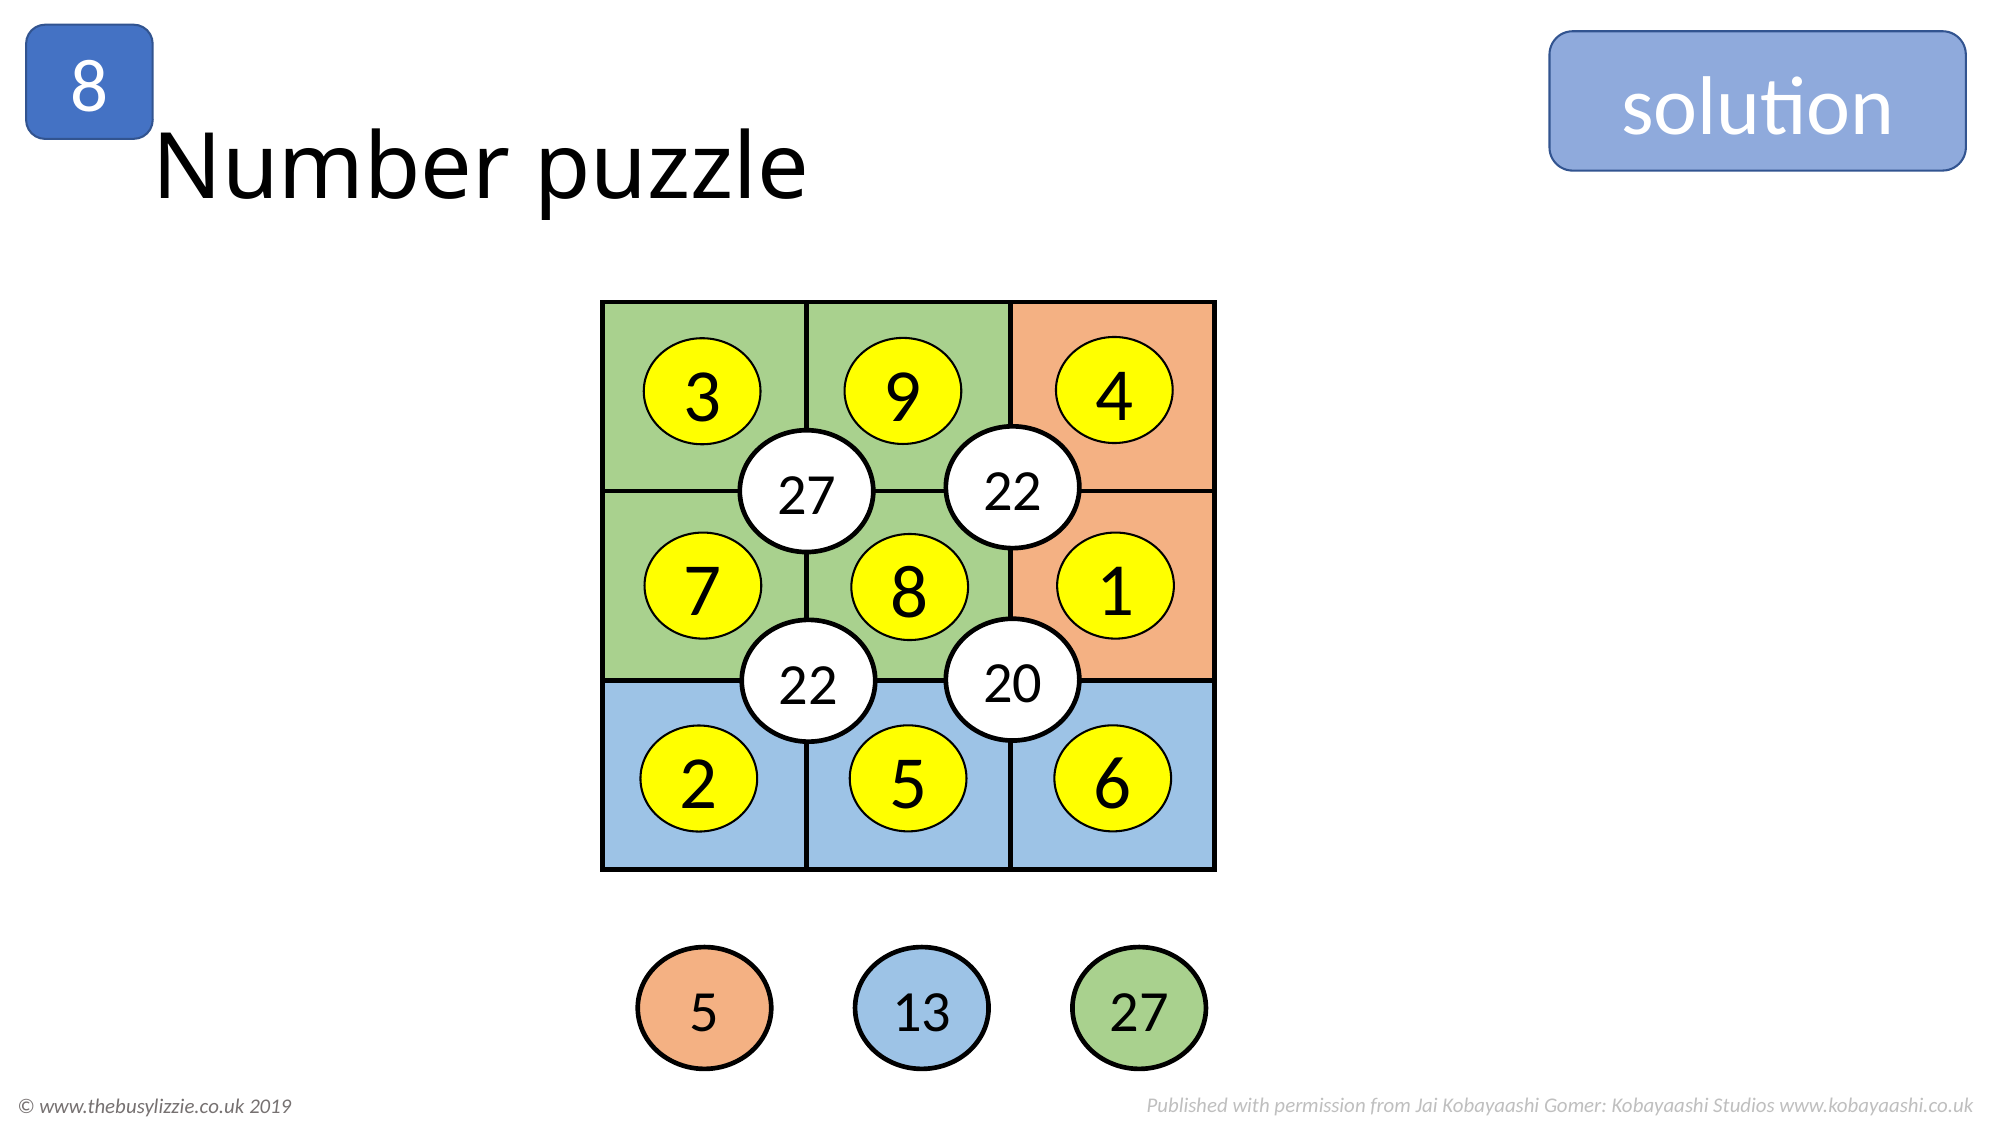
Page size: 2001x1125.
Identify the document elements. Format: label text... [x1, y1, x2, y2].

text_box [602, 302, 1215, 1069]
text_box 8 [25, 23, 154, 140]
text_box © www.thebusylizzie.co.uk 2019 [2, 1085, 307, 1125]
text_box Published with permission from Jai Kobayaashi Gomer: Kobayaashi Studios www.kobayaashi.co.uk [1131, 1084, 2000, 1125]
text_box solution [1548, 30, 1967, 172]
title Number puzzle [137, 59, 1863, 278]
